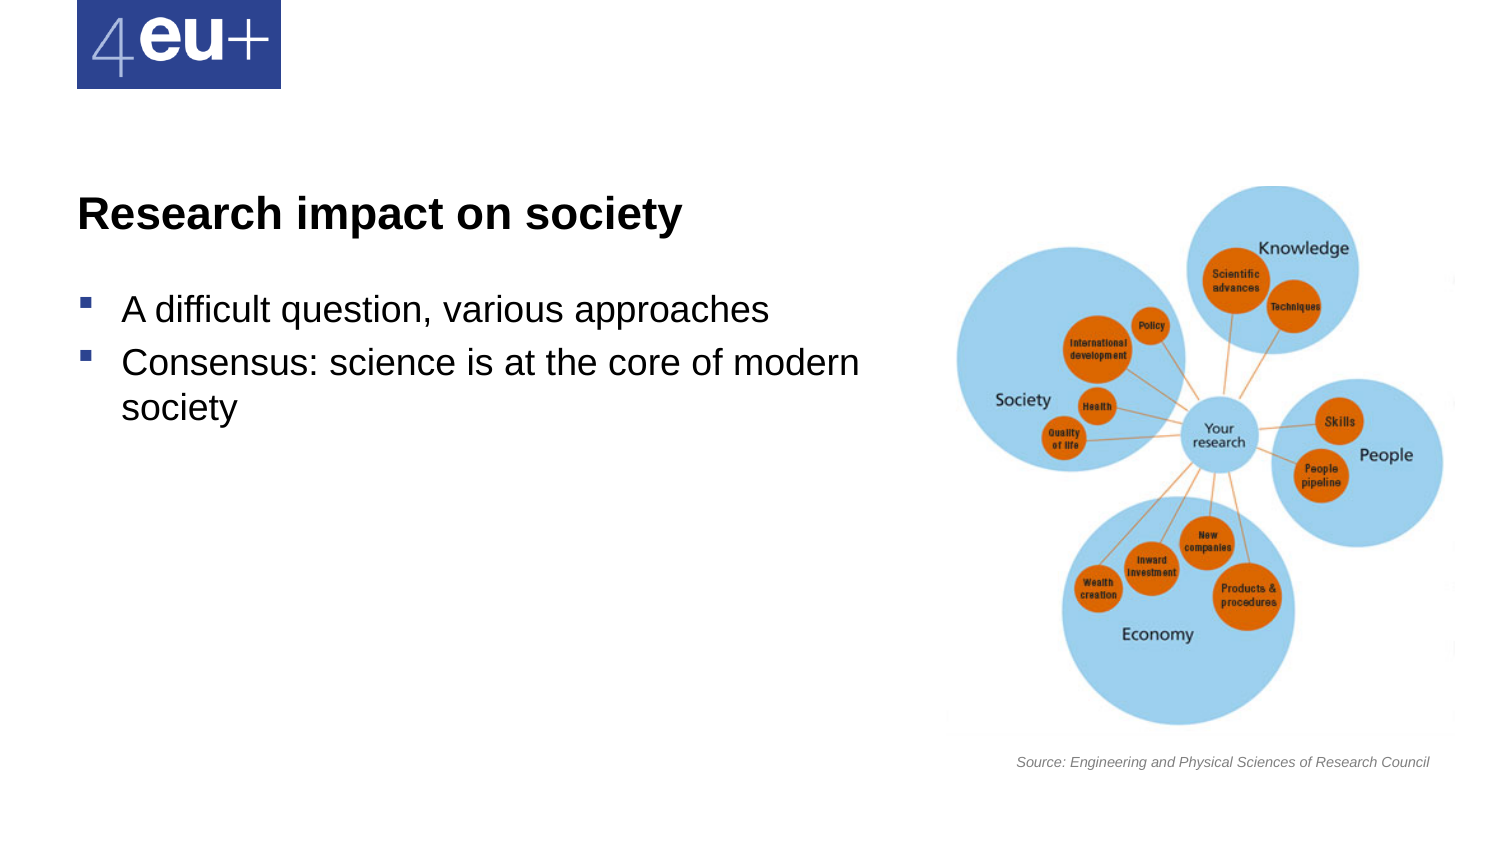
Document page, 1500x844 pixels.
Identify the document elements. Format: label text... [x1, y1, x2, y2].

list A difficult question, various approaches Consensus: science is at the core of modern society [62, 277, 931, 753]
picture [77, 0, 281, 89]
text_box Source: Engineering and Physical Sciences of Research Council [1001, 745, 1448, 778]
picture [946, 186, 1455, 737]
title Research impact on society [62, 176, 1439, 279]
